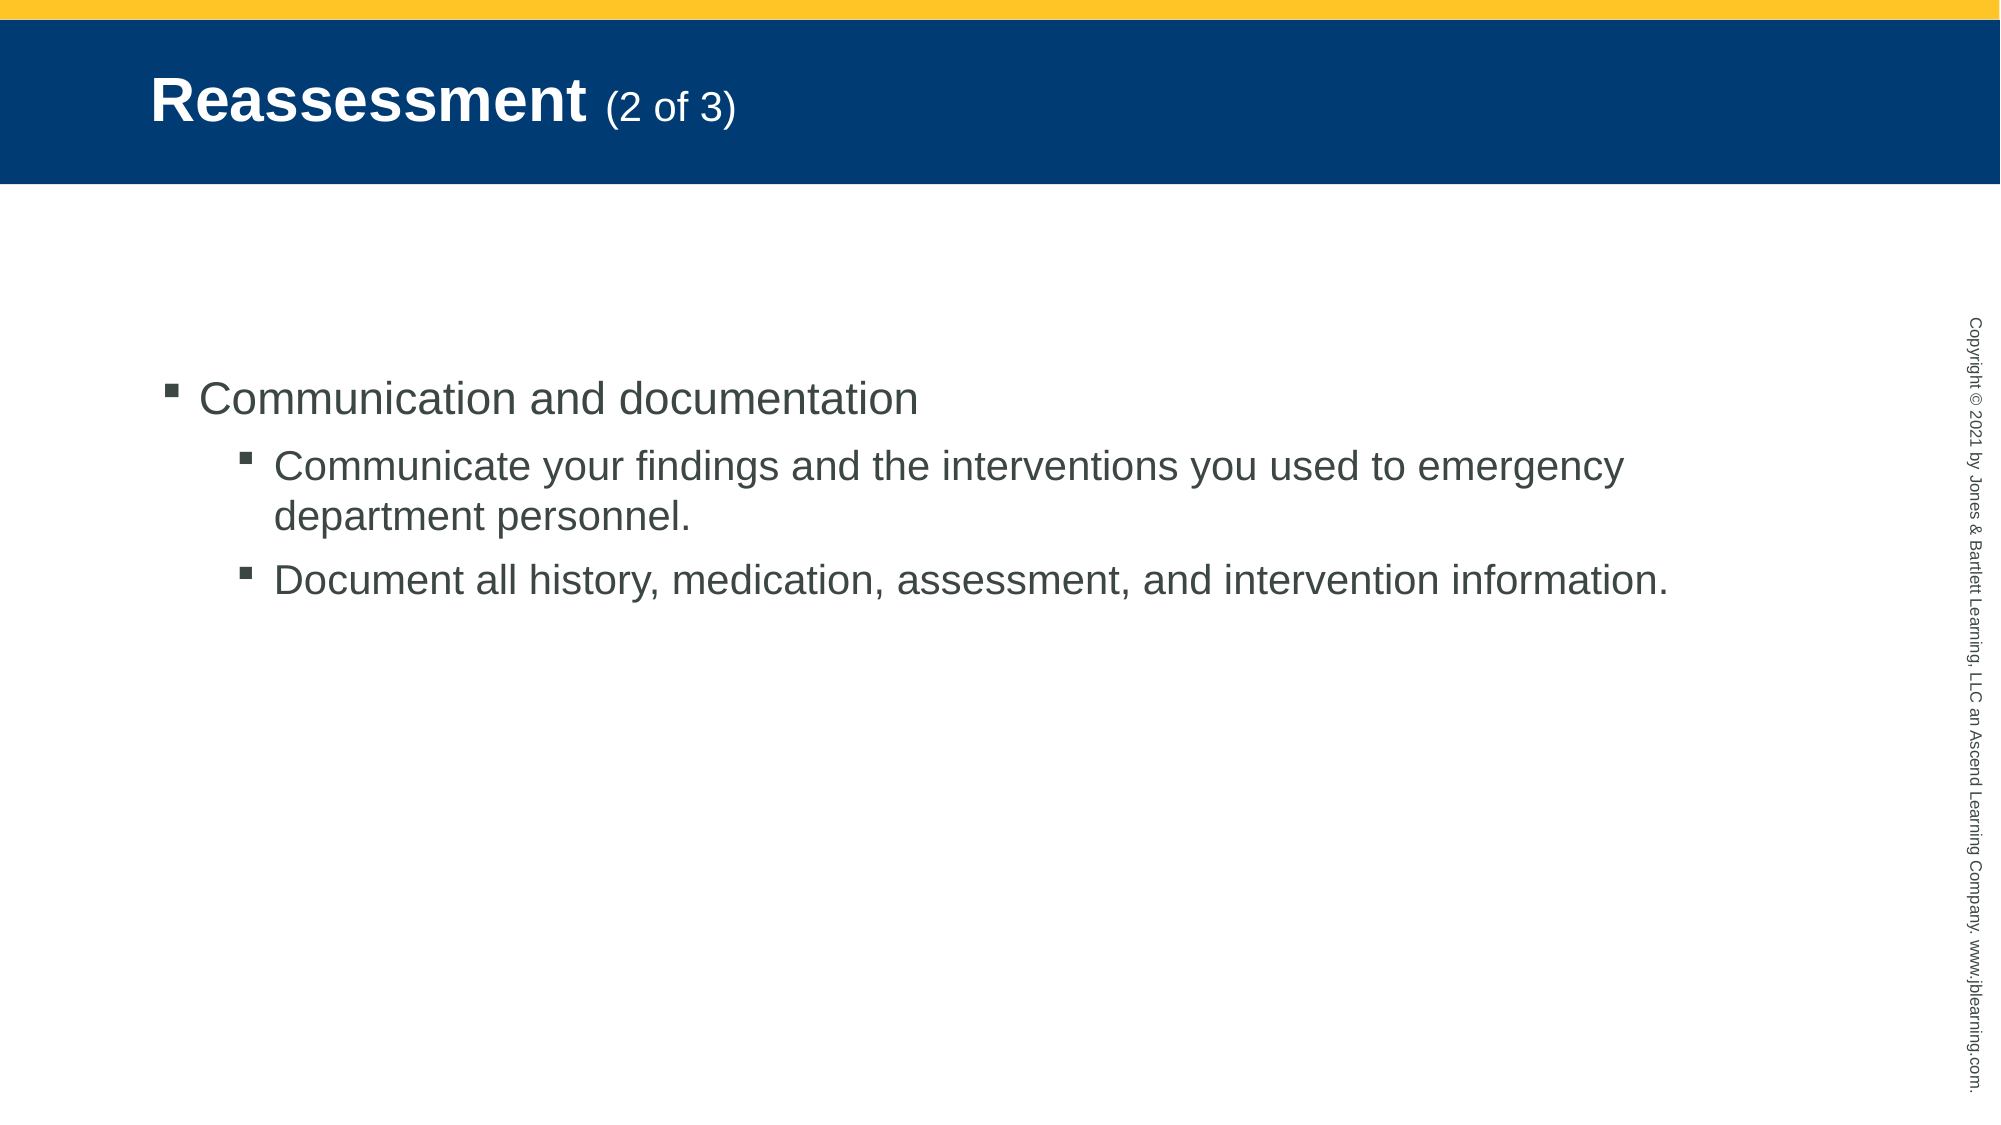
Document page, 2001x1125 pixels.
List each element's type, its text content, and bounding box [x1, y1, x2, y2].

list Communication and documentation Communicate your findings and the interventions you used to emergency department personnel. Document all history, medication, assessment, and intervention information. [146, 361, 1859, 1016]
title Reassessment (2 of 3) [0, 19, 2000, 185]
